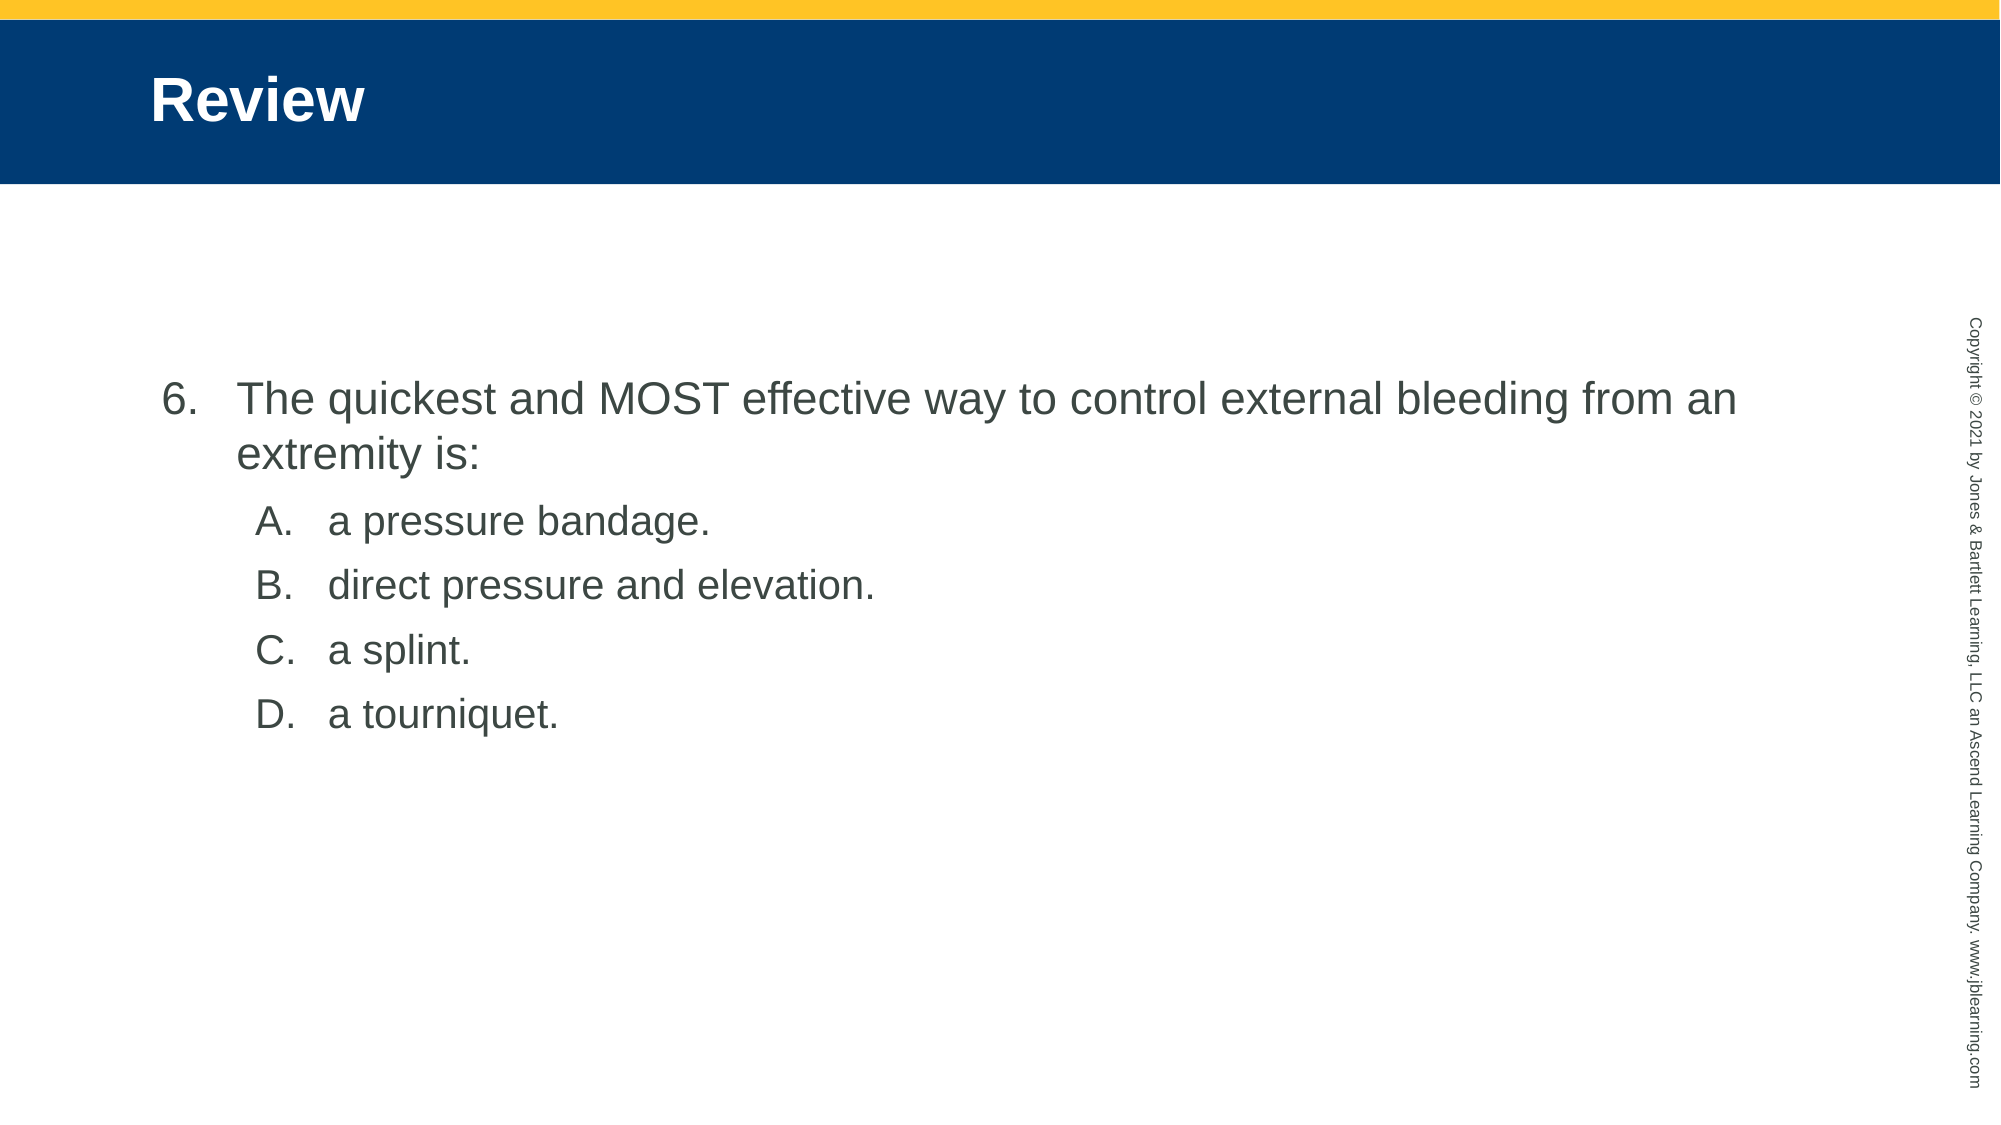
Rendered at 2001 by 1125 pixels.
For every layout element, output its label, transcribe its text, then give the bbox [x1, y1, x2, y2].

title Review [0, 19, 2000, 185]
list The quickest and MOST effective way to control external bleeding from an extremity is: a pressure bandage. direct pressure and elevation. a splint. a tourniquet. [146, 361, 1859, 1016]
